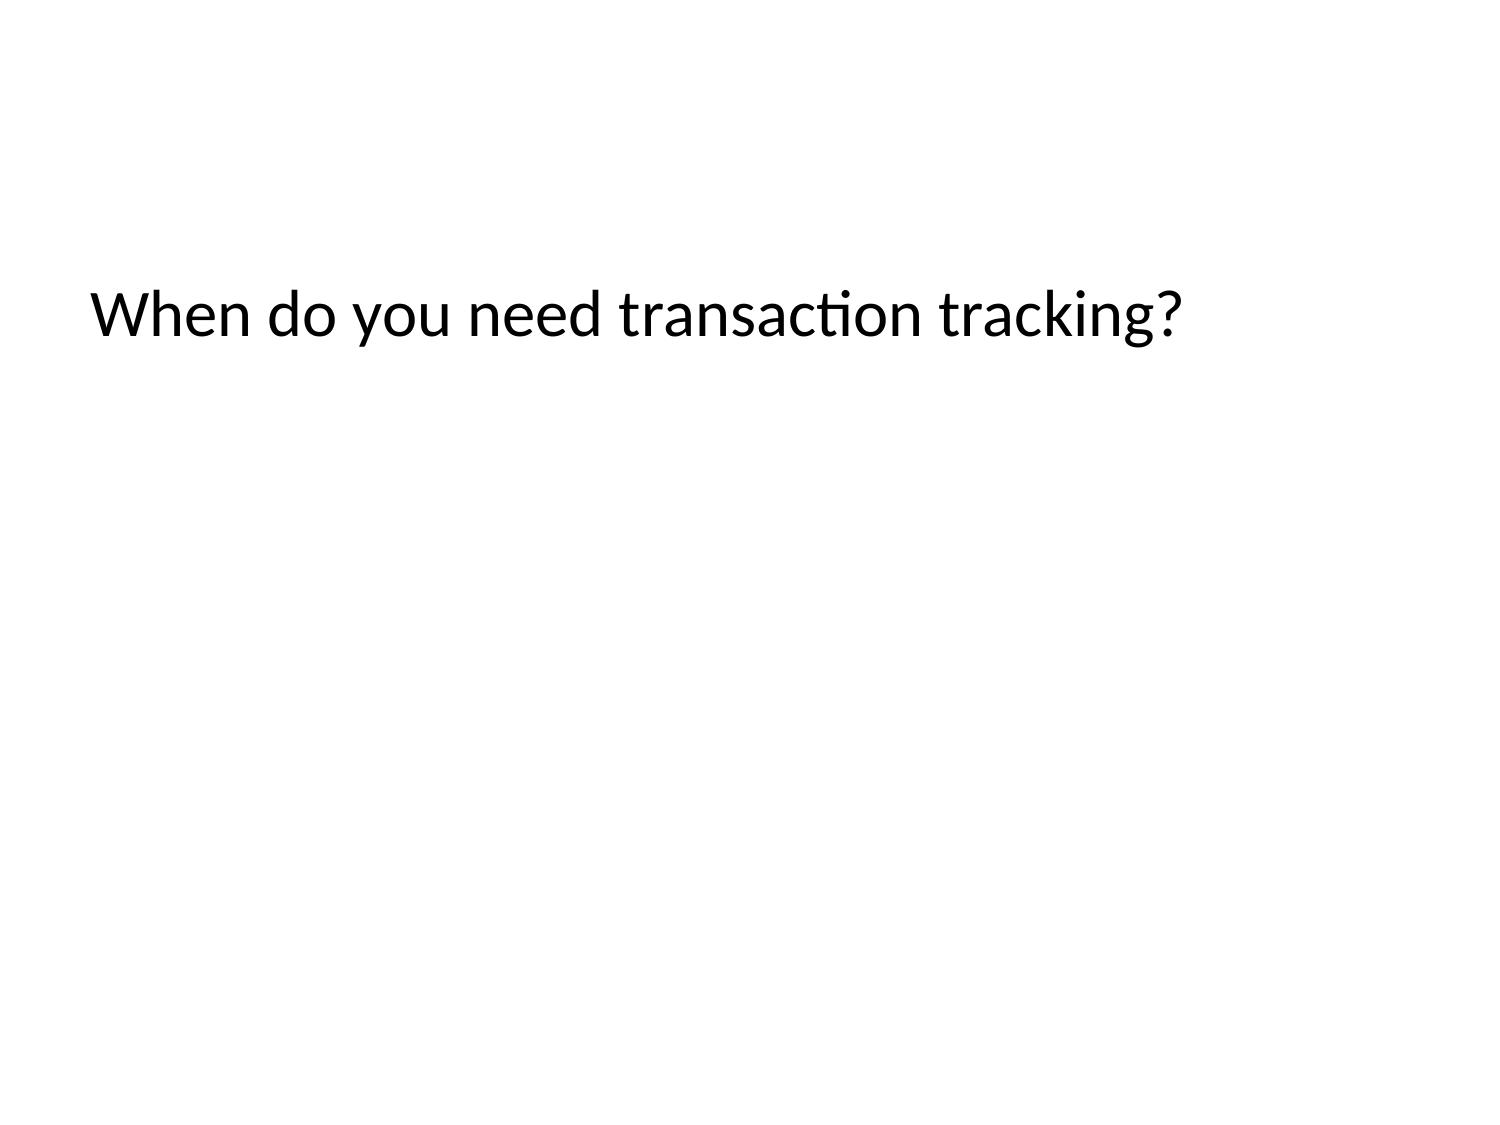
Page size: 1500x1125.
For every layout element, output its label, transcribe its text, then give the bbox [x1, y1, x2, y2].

list When do you need transaction tracking? [75, 262, 1425, 1005]
